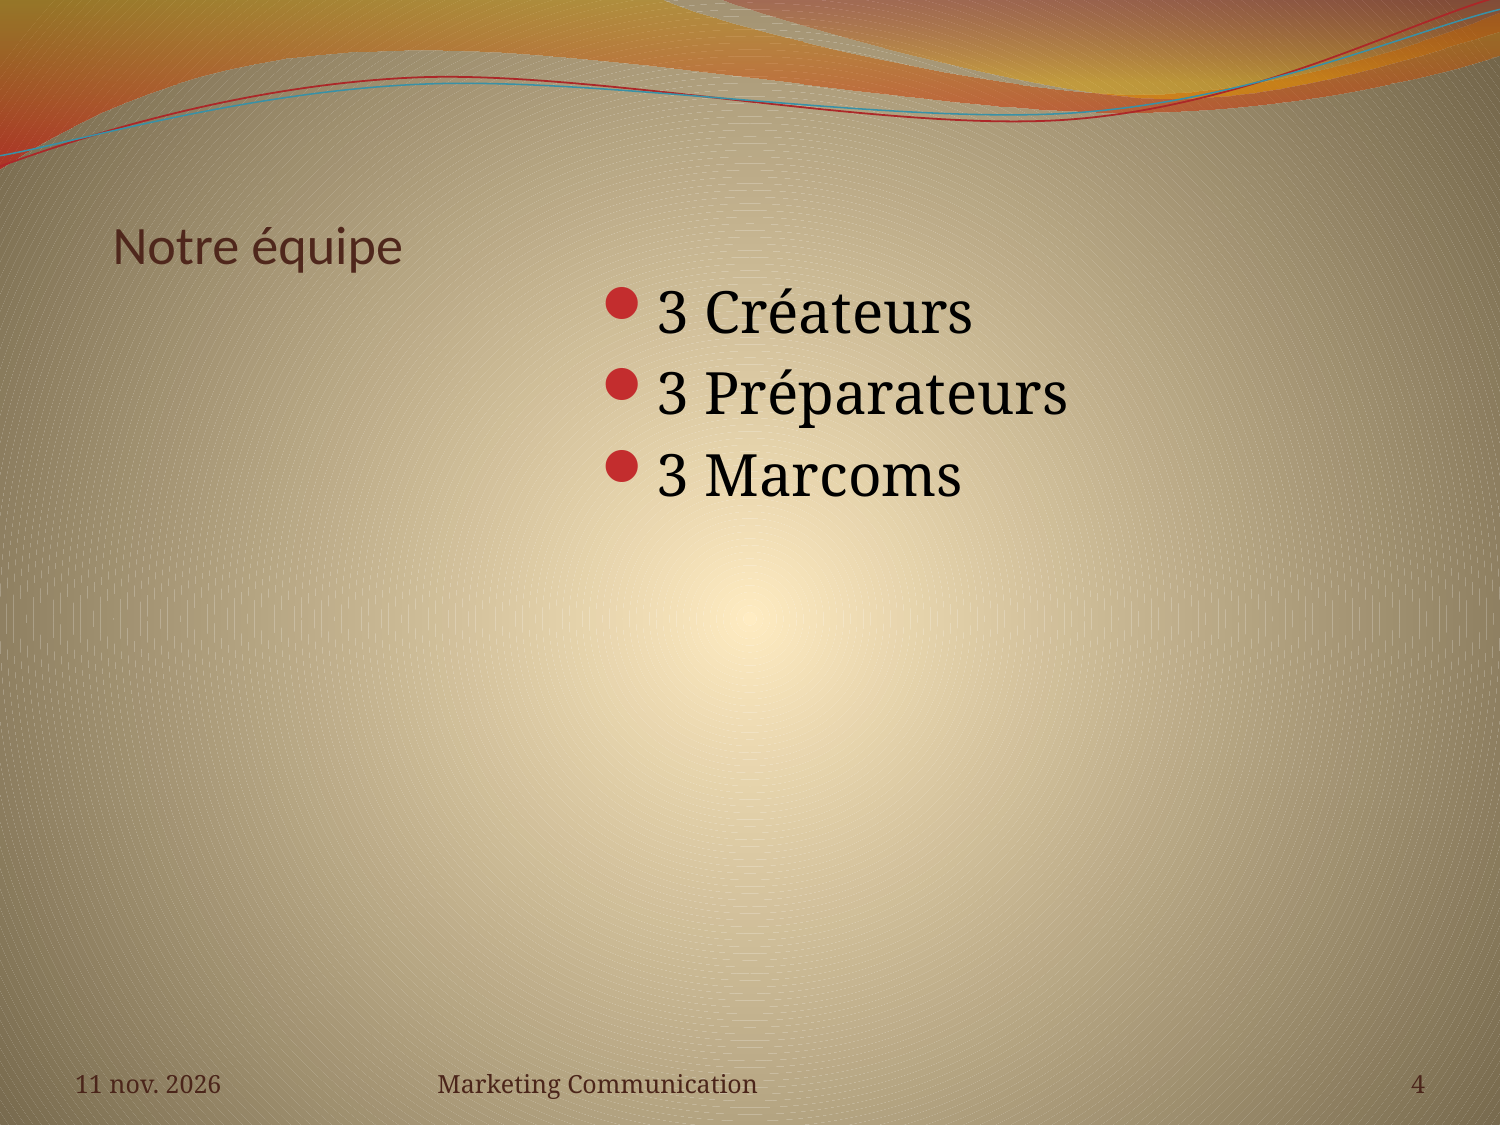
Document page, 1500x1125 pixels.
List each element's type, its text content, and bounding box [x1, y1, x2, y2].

slide_number août-10 [75, 1042, 425, 1103]
slide_number 4 [1299, 1042, 1425, 1103]
list 3 Créateurs 3 Préparateurs 3 Marcoms [586, 275, 1425, 1025]
title Notre équipe [112, 84, 563, 275]
footer Marketing Communication [437, 1042, 988, 1103]
